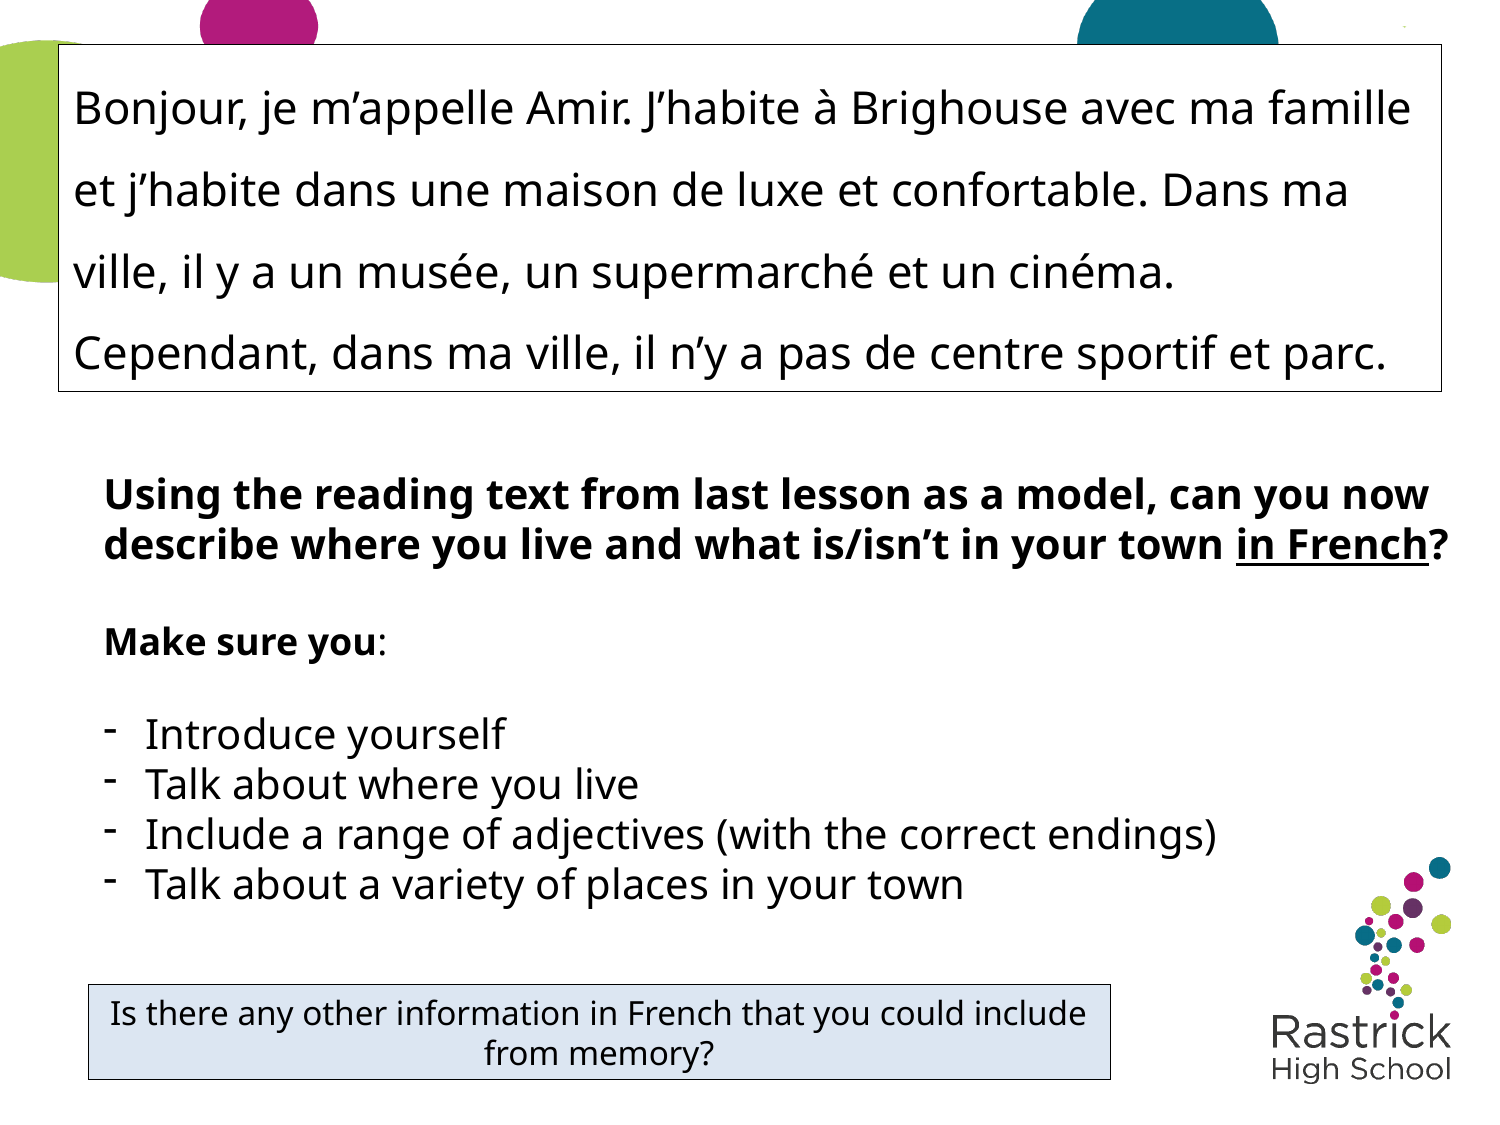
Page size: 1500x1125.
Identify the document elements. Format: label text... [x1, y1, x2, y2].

picture [1273, 916, 1451, 1084]
text_box Is there any other information in French that you could include from memory? [88, 984, 1111, 1080]
text_box Using the reading text from last lesson as a model, can you now describe where you live and what is/isn’t in your town in French? Make sure you: Introduce yourself Talk about where you live Include a range of adjectives (with the correct endings) Talk about a variety of places in your town [88, 460, 1500, 916]
picture [0, 0, 1500, 306]
list Bonjour, je m’appelle Amir. J’habite à Brighouse avec ma famille et j’habite dans une maison de luxe et confortable. Dans ma ville, il y a un musée, un supermarché et un cinéma. Cependant, dans ma ville, il n’y a pas de centre sportif et parc. [58, 44, 1442, 392]
